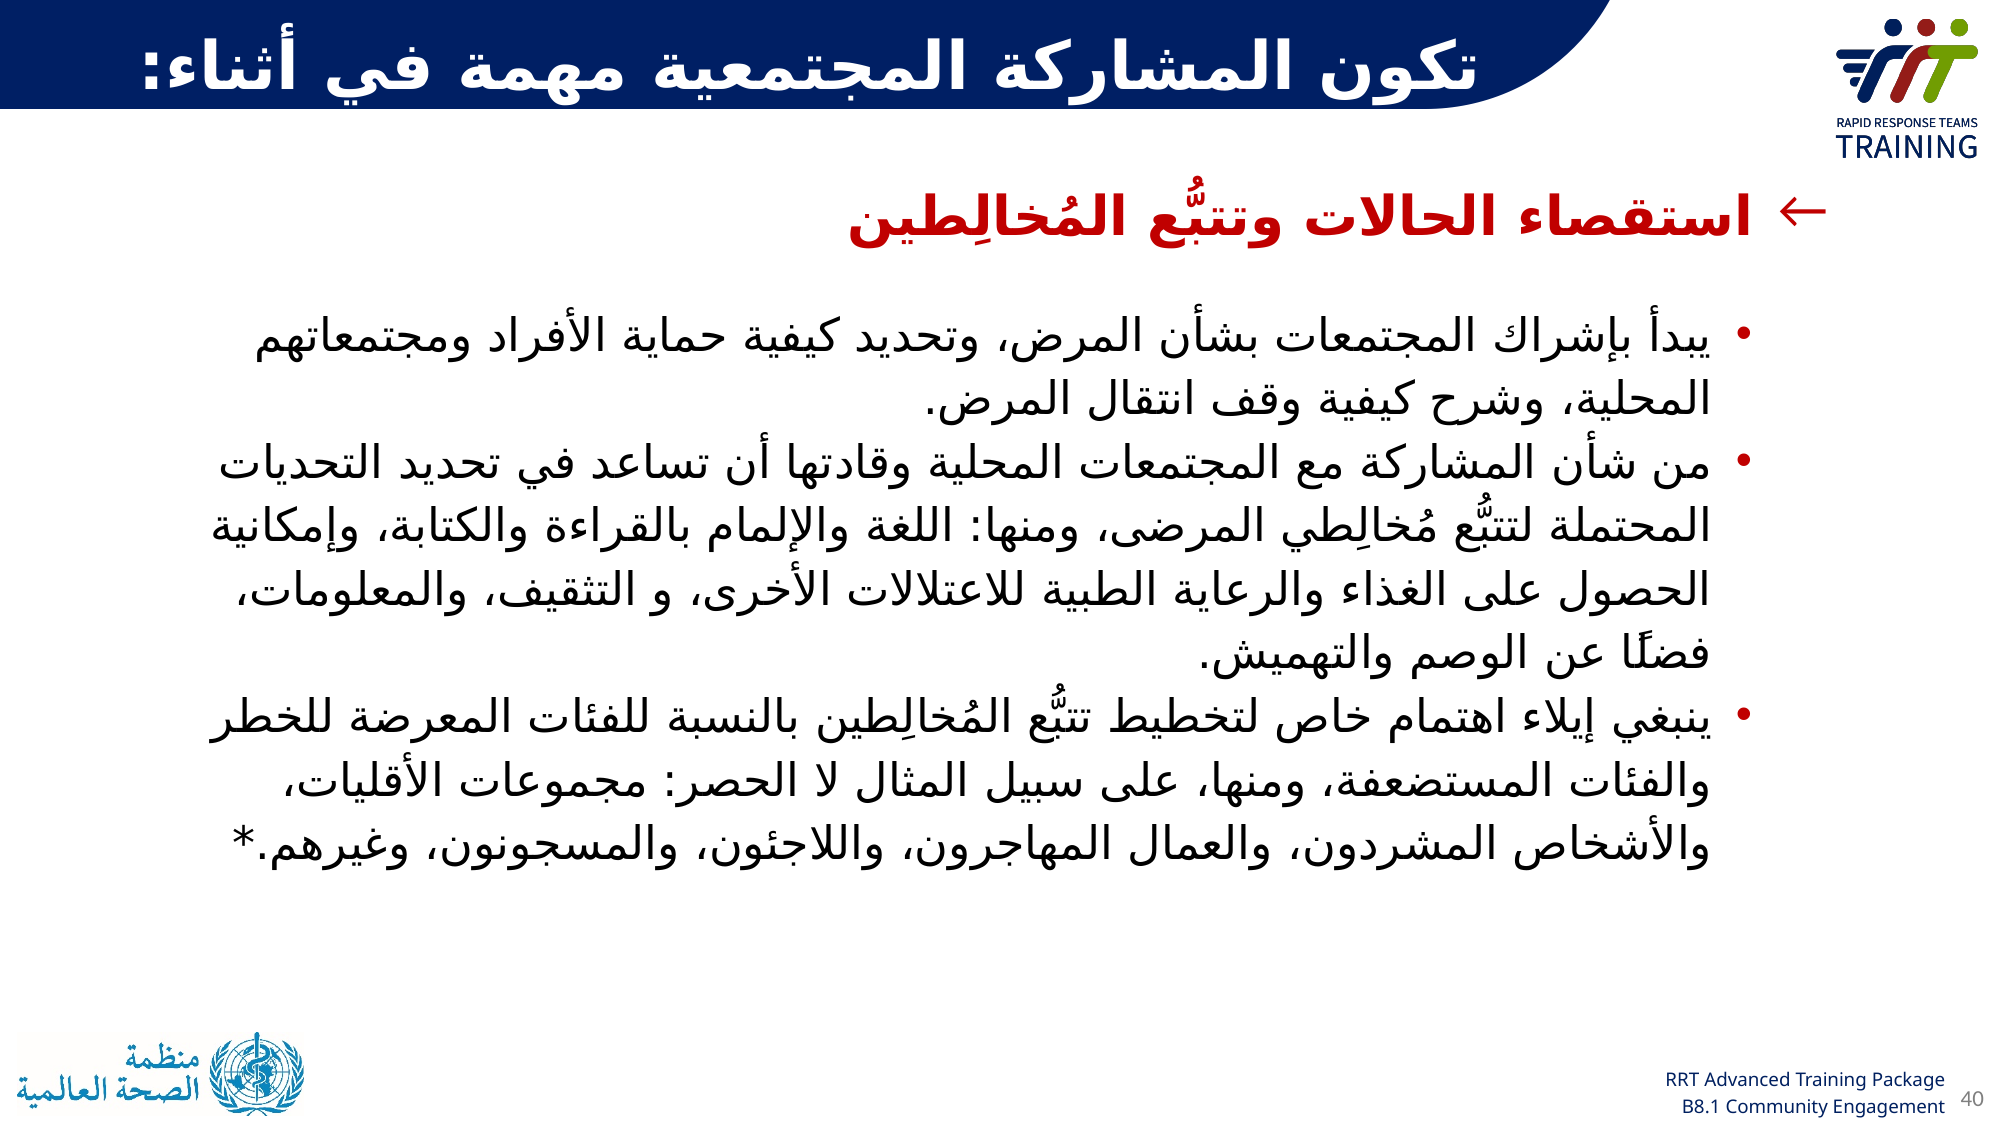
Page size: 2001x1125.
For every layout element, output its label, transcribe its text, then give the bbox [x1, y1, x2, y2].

picture [0, 0, 1636, 109]
picture [17, 1032, 304, 1116]
text_box تكون المشاركة المجتمعية مهمة في أثناء: [22, 15, 1490, 122]
picture [1835, 19, 1978, 167]
list استقصاء الحالات وتتبُّع المُخالِطين يبدأ بإشراك المجتمعات بشأن المرض، وتحديد كيفية حماية الأفراد ومجتمعاتهم المحلية، وشرح كيفية وقف انتقال المرض. من شأن المشاركة مع المجتمعات المحلية وقادتها أن تساعد في تحديد التحديات المحتملة لتتبُّع مُخالِطي المرضى، ومنها: اللغة والإلمام بالقراءة والكتابة، وإمكانية الحصول على الغذاء والرعاية الطبية للاعتلالات الأخرى، و التثقيف، والمعلومات، فضلًا عن الوصم والتهميش. ينبغي إيلاء اهتمام خاص لتخطيط تتبُّع المُخالِطين بالنسبة للفئات المعرضة للخطر والفئات المستضعفة، ومنها، على سبيل المثال لا الحصر: مجموعات الأقليات، والأشخاص المشردون، والعمال المهاجرون، واللاجئون، والمسجونون، وغيرهم.* [152, 180, 1848, 945]
